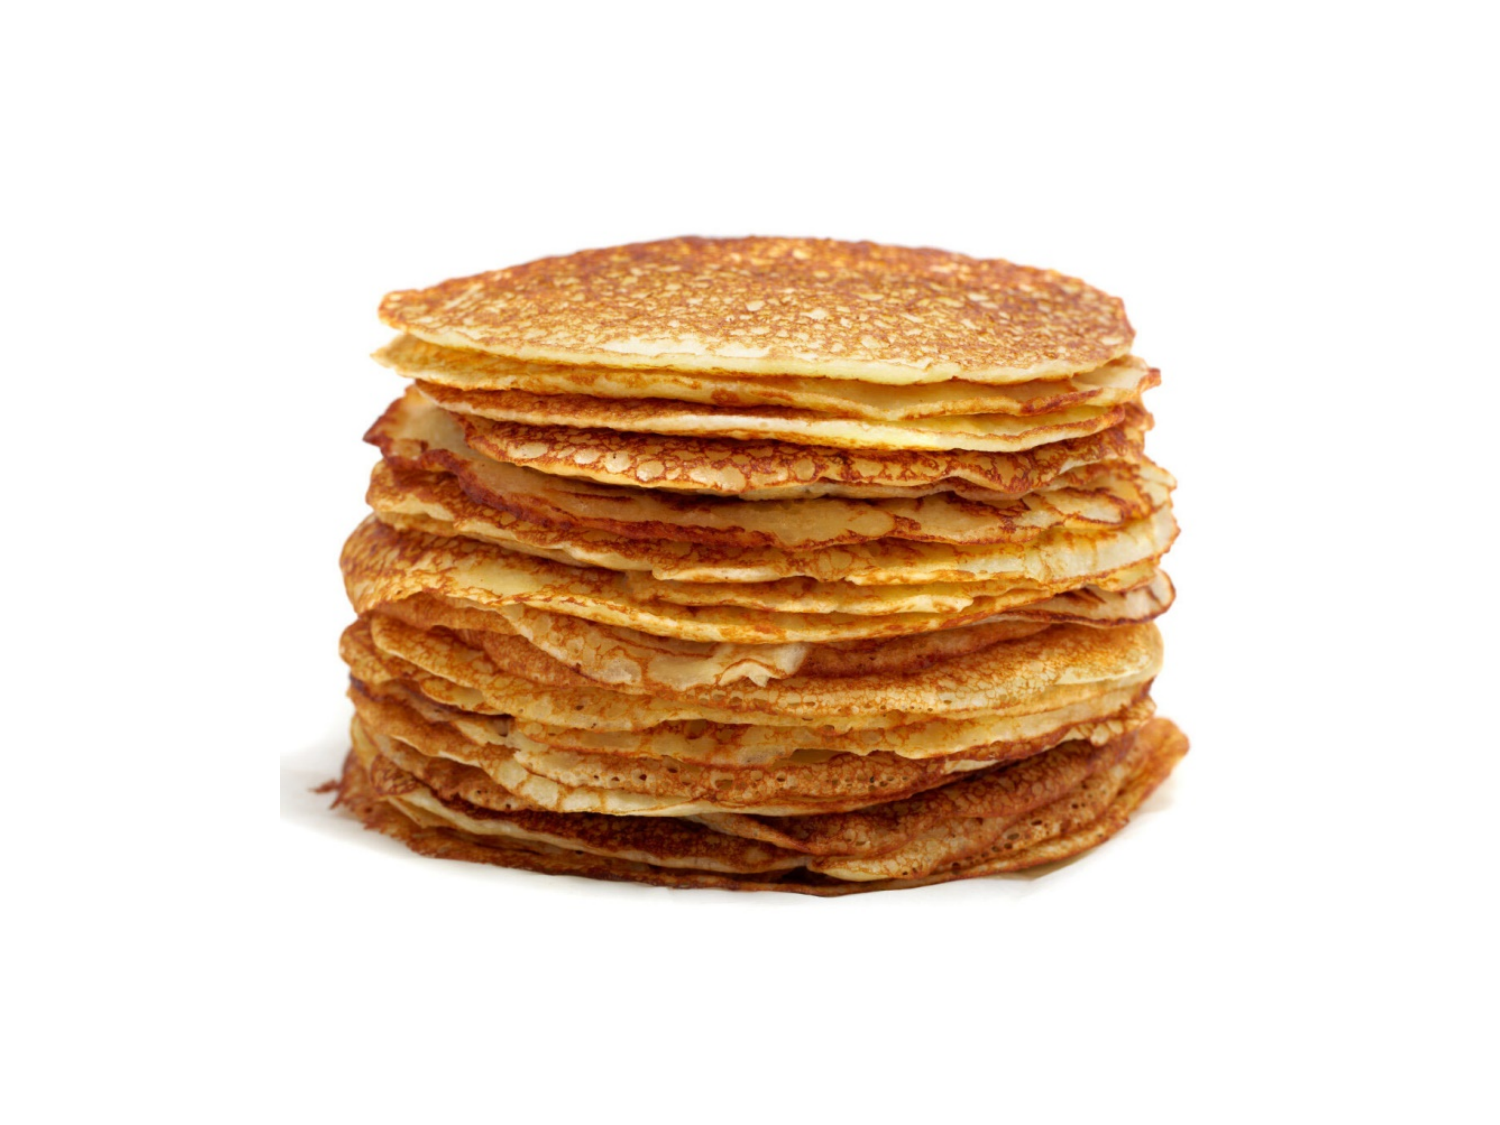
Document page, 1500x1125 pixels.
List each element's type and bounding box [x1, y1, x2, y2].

picture [279, 196, 1235, 941]
